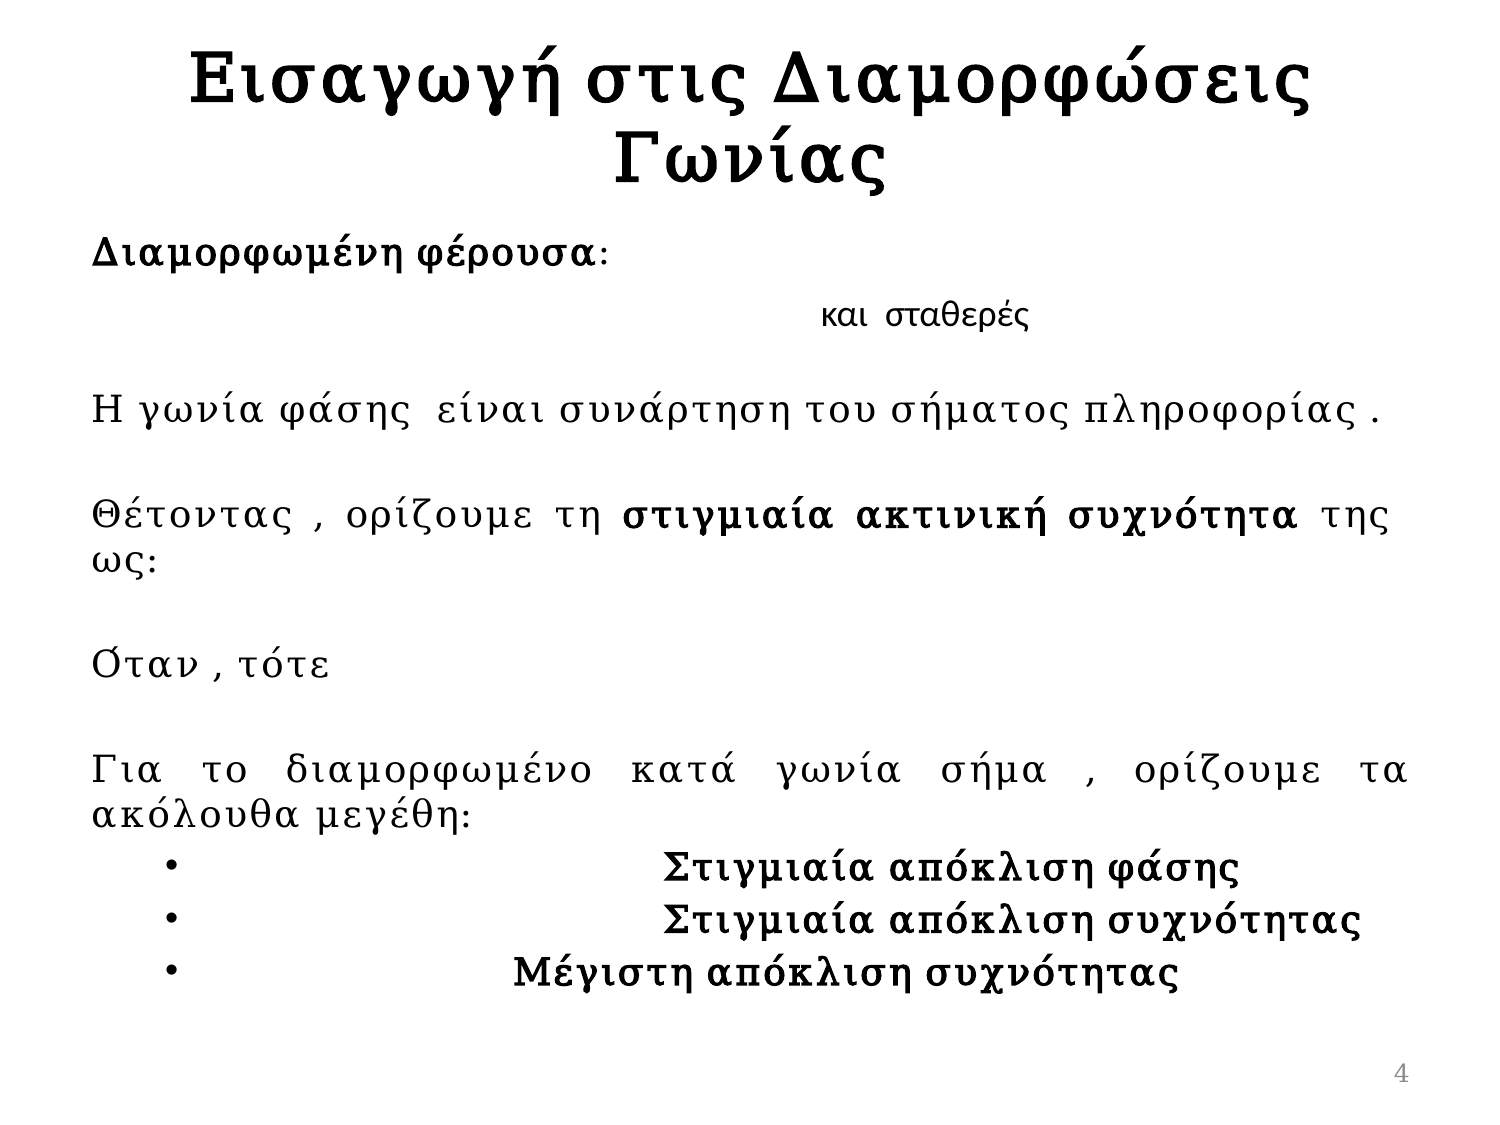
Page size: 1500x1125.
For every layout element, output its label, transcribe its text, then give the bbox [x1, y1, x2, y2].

slide_number 4 [1222, 1042, 1425, 1103]
title Εισαγωγή στις Διαμορφώσεις Γωνίας [75, 20, 1425, 209]
